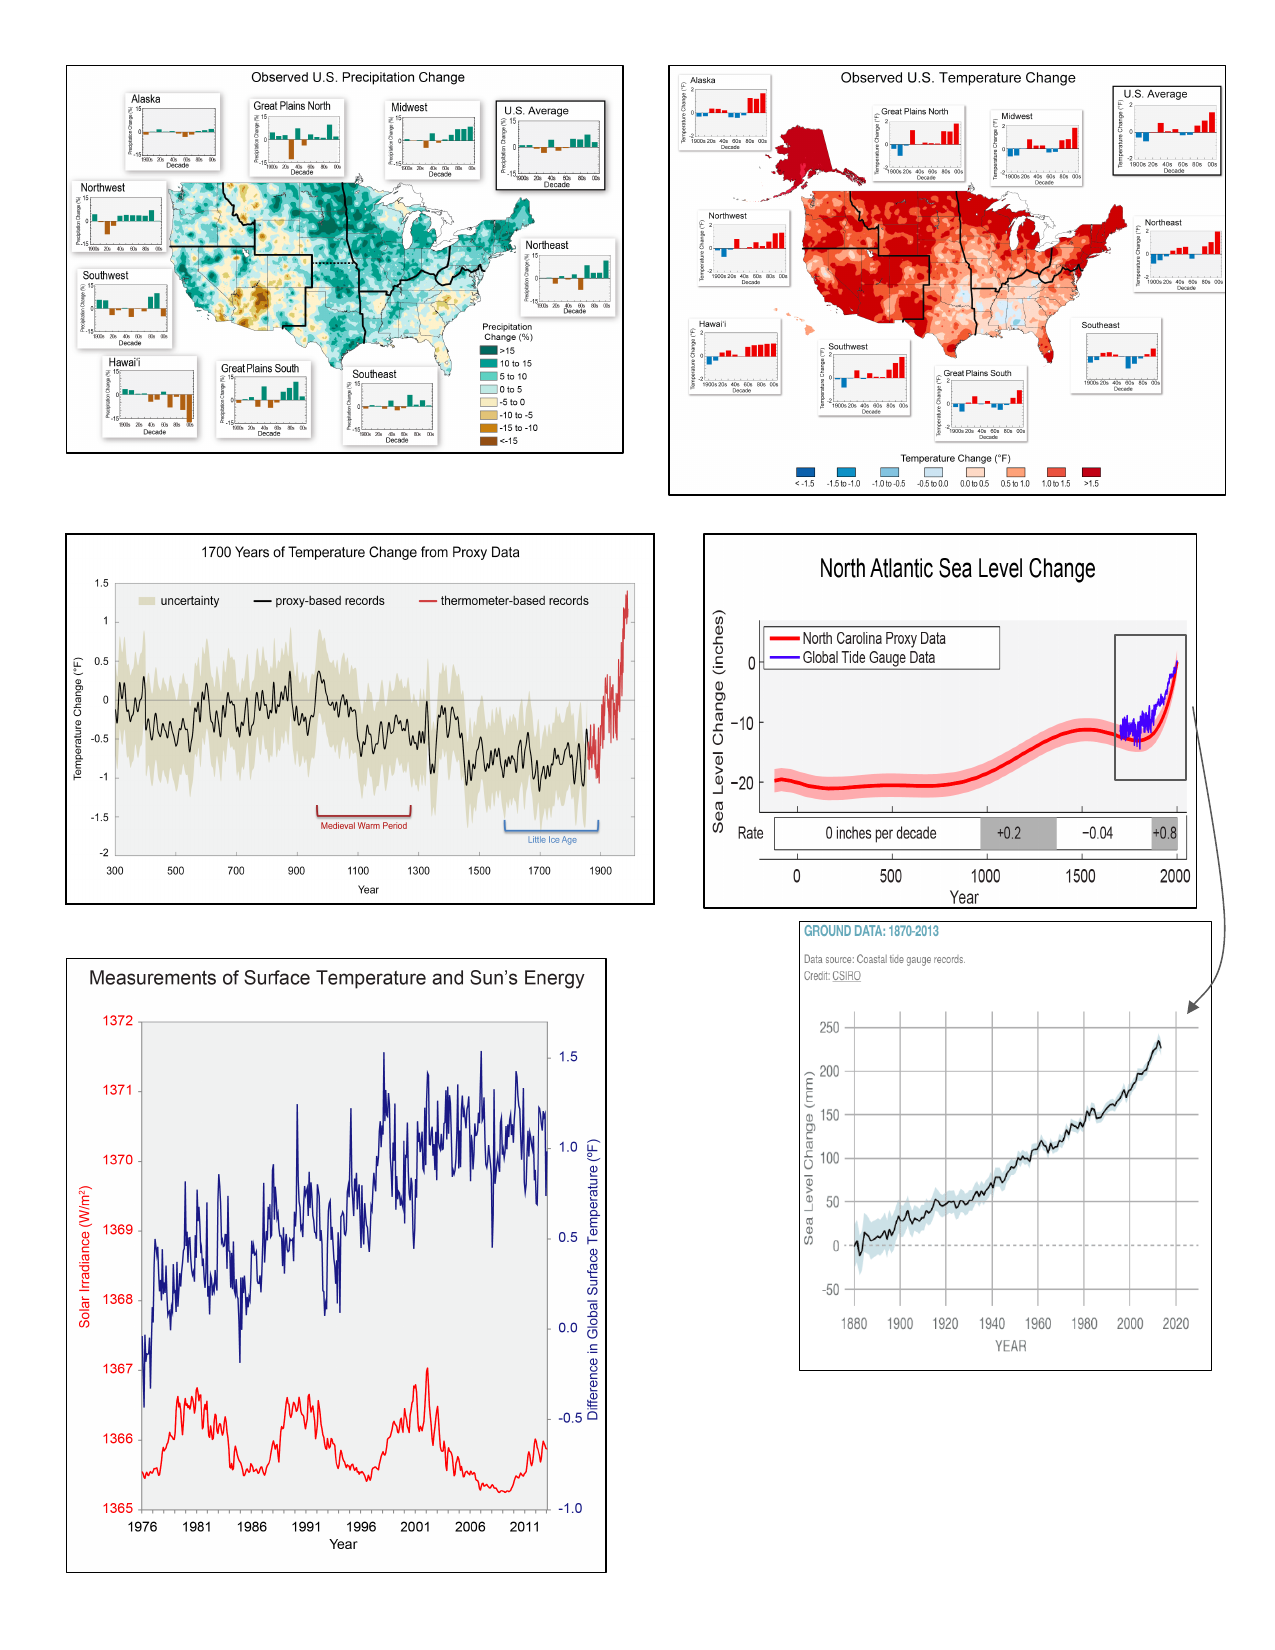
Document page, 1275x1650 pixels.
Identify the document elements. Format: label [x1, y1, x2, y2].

text_box [704, 534, 1226, 1370]
picture [66, 534, 653, 904]
picture [66, 958, 606, 1572]
picture [669, 65, 1226, 495]
picture [66, 65, 623, 453]
